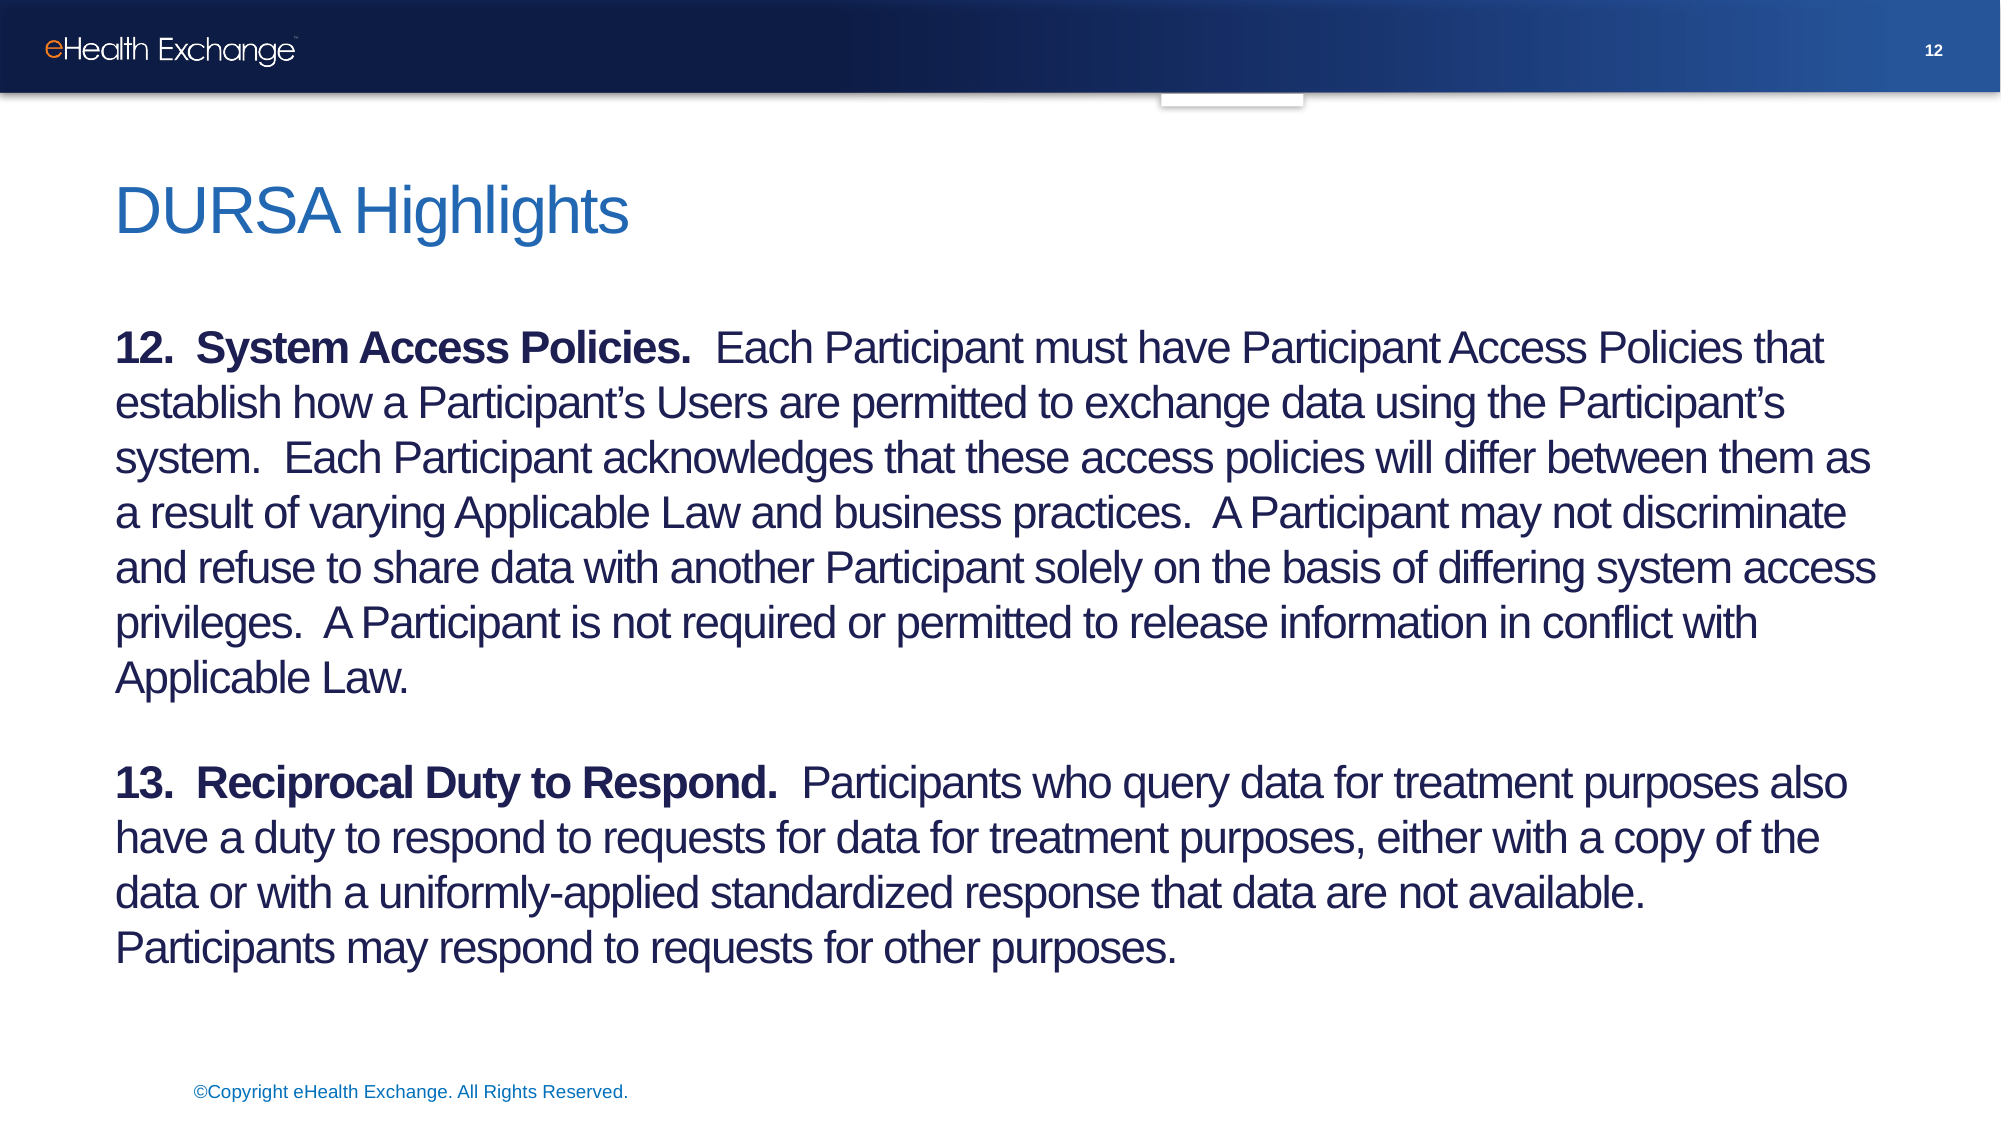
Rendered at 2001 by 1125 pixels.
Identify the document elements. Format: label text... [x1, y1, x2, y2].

footer ©Copyright eHealth Exchange. All Rights Reserved. [178, 1057, 978, 1125]
title DURSA Highlights [99, 159, 1900, 305]
list 12. System Access Policies. Each Participant must have Participant Access Policies that establish how a Participant’s Users are permitted to exchange data using the Participant’s system. Each Participant acknowledges that these access policies will differ between them as a result of varying Applicable Law and business practices. A Participant may not discriminate and refuse to share data with another Participant solely on the basis of differing system access privileges. A Participant is not required or permitted to release information in conflict with Applicable Law. 13. Reciprocal Duty to Respond. Participants who query data for treatment purposes also have a duty to respond to requests for data for treatment purposes, either with a copy of the data or with a uniformly-applied standardized response that data are not available. Participants may respond to requests for other purposes. [99, 310, 1900, 1005]
slide_number 12 [1891, 32, 1958, 93]
picture [15, 21, 316, 82]
